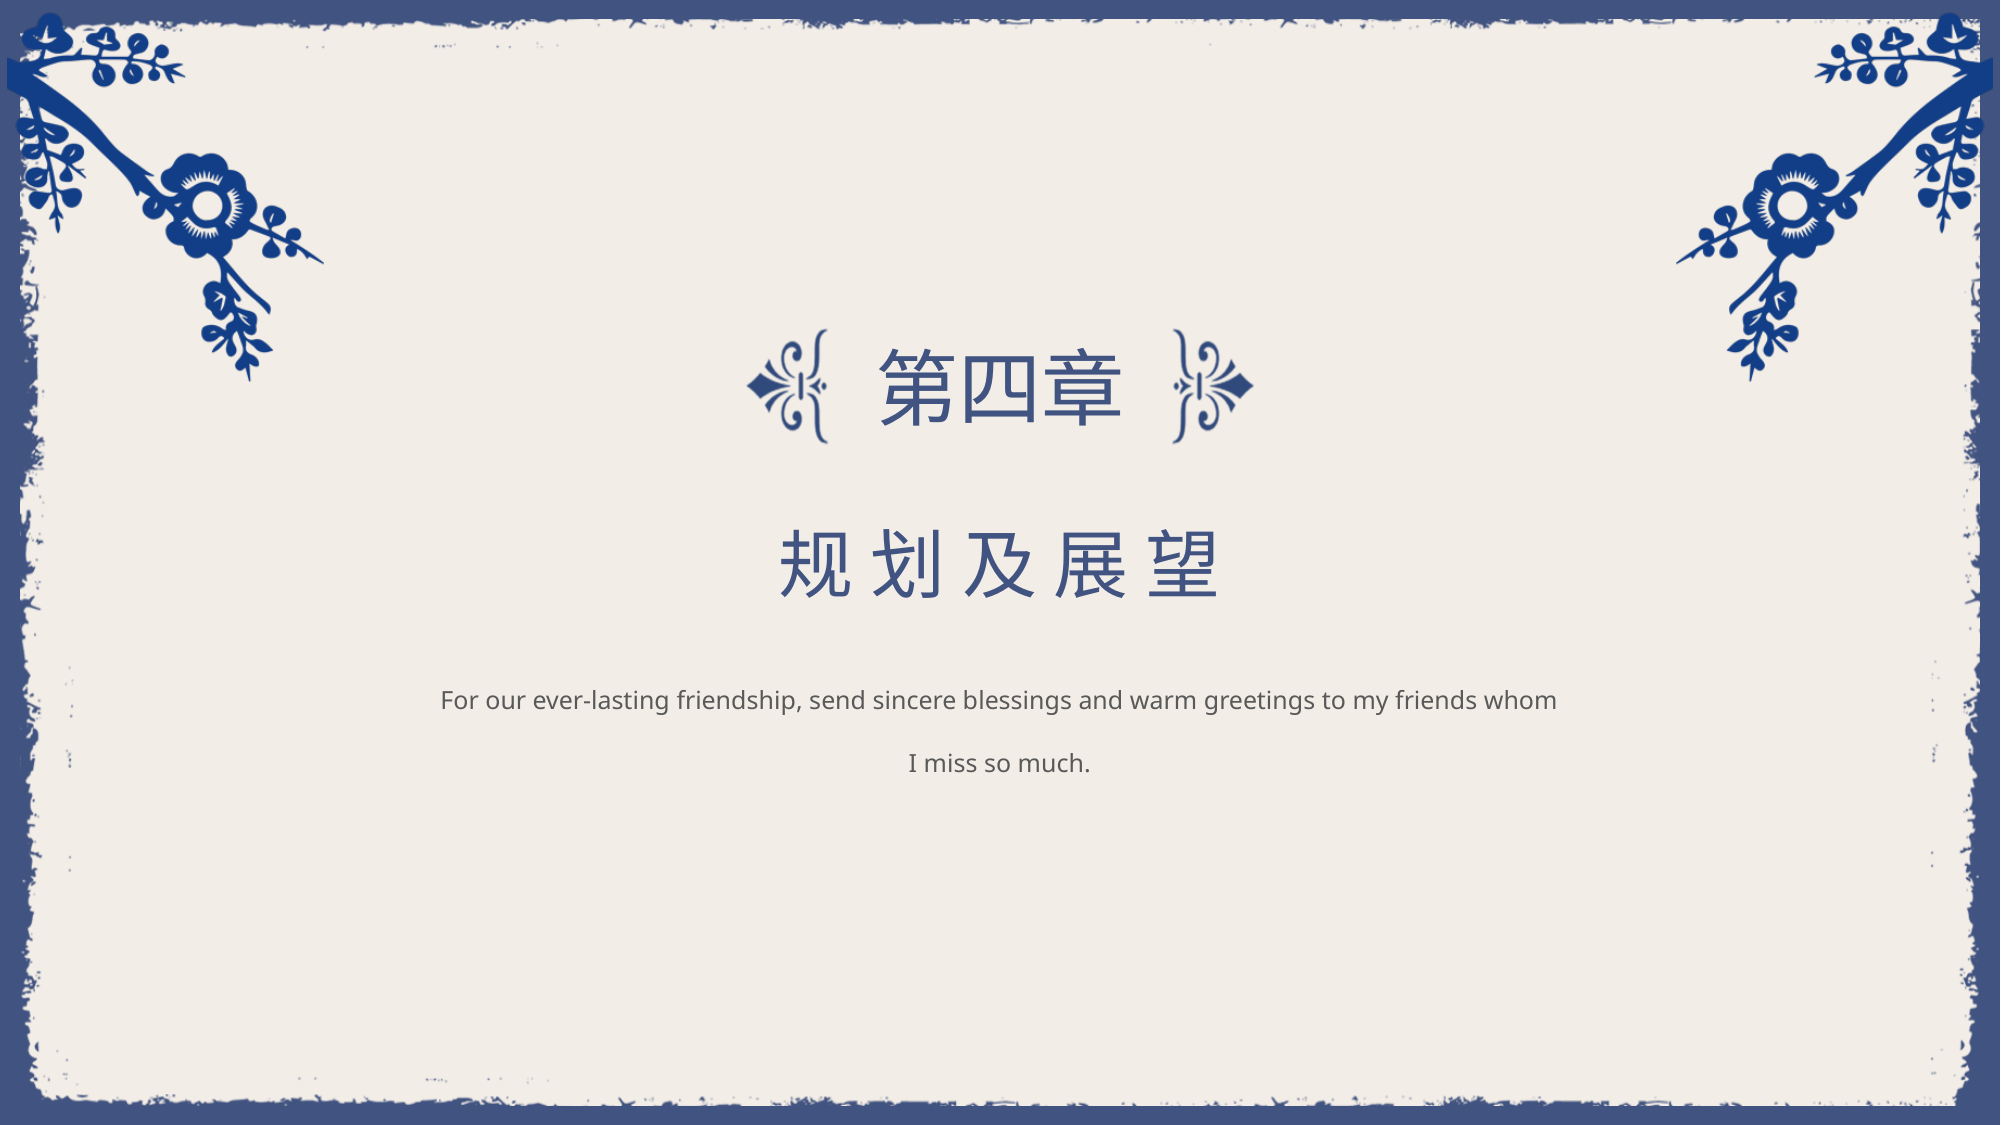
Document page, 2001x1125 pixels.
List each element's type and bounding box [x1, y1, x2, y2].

picture [1676, 6, 1993, 388]
picture [1154, 345, 1271, 428]
text_box [0, 6, 2000, 1119]
picture [728, 345, 846, 428]
picture [7, 6, 324, 388]
